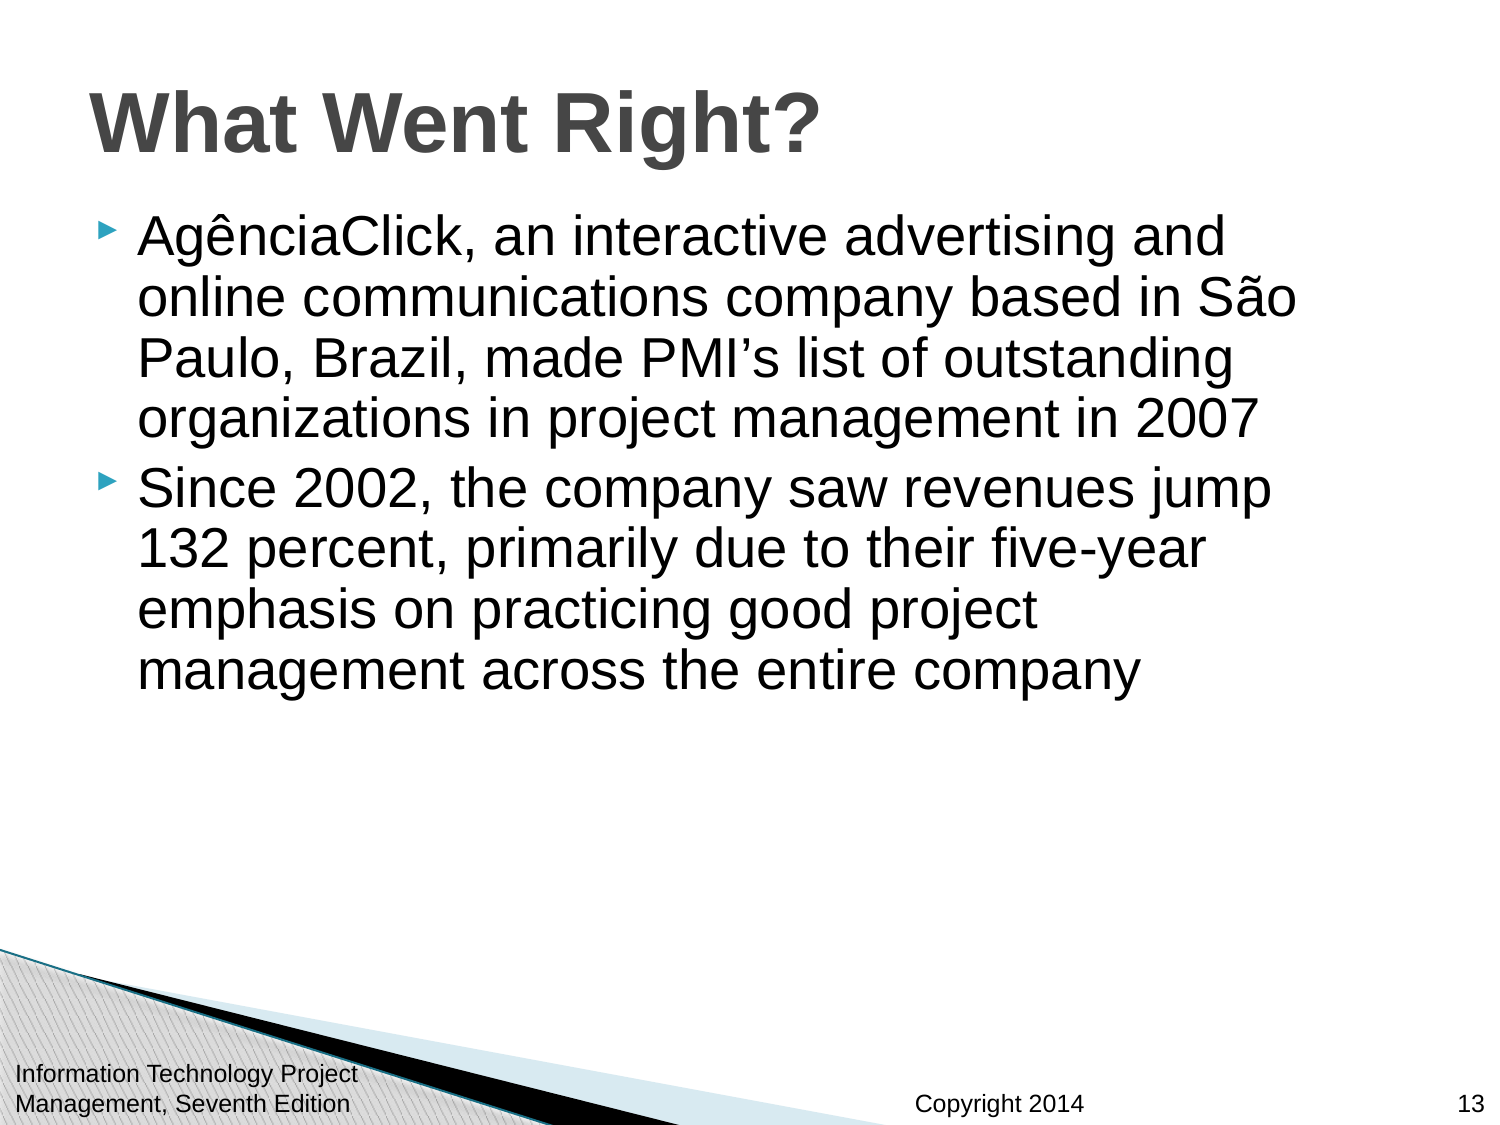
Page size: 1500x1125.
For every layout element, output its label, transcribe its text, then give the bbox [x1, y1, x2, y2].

title What Went Right? [75, 24, 1425, 213]
footer Information Technology Project Management, Seventh Edition [0, 1065, 388, 1125]
slide_number 13 [1408, 1065, 1500, 1125]
text_box AgênciaClick, an interactive advertising and online communications company based in São Paulo, Brazil, made PMI’s list of outstanding organizations in project management in 2007 Since 2002, the company saw revenues jump 132 percent, primarily due to their five-year emphasis on practicing good project management across the entire company [62, 199, 1388, 779]
